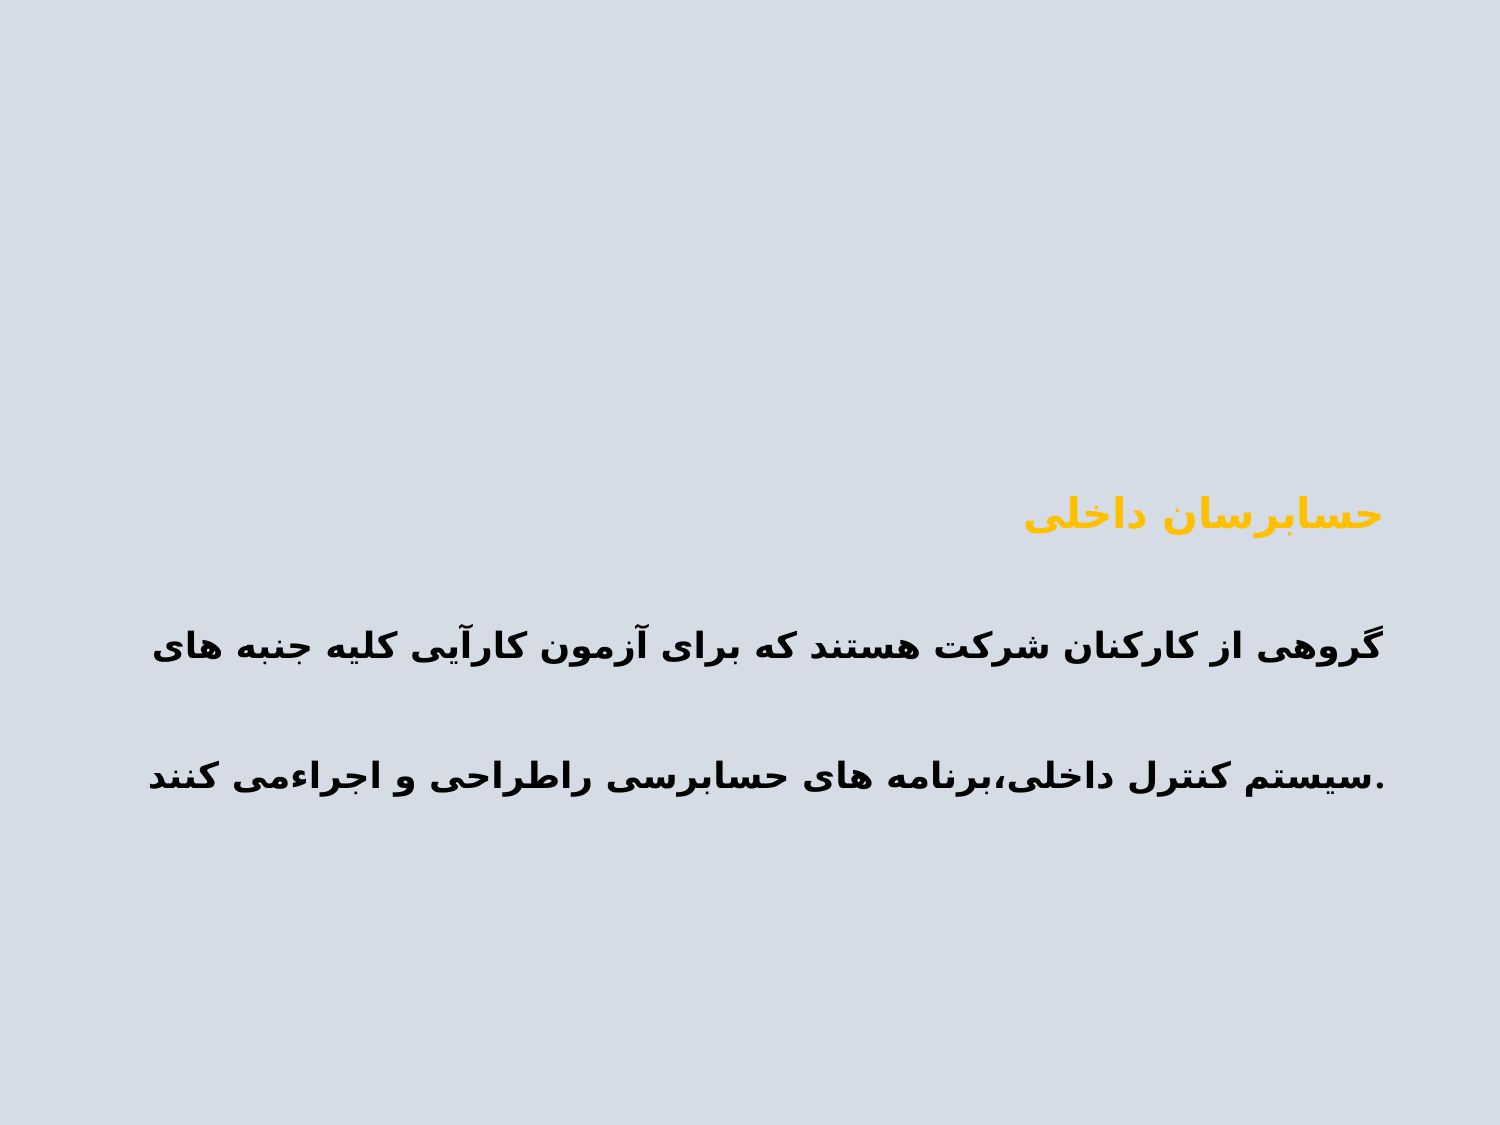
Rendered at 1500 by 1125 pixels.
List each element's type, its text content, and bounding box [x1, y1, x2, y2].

title حسابرسان داخلی گروهی از کارکنان شرکت هستند که برای آزمون کارآیی کلیه جنبه های سیستم کنترل داخلی،برنامه های حسابرسی راطراحی و اجراءمی کنند. [100, 338, 1401, 844]
